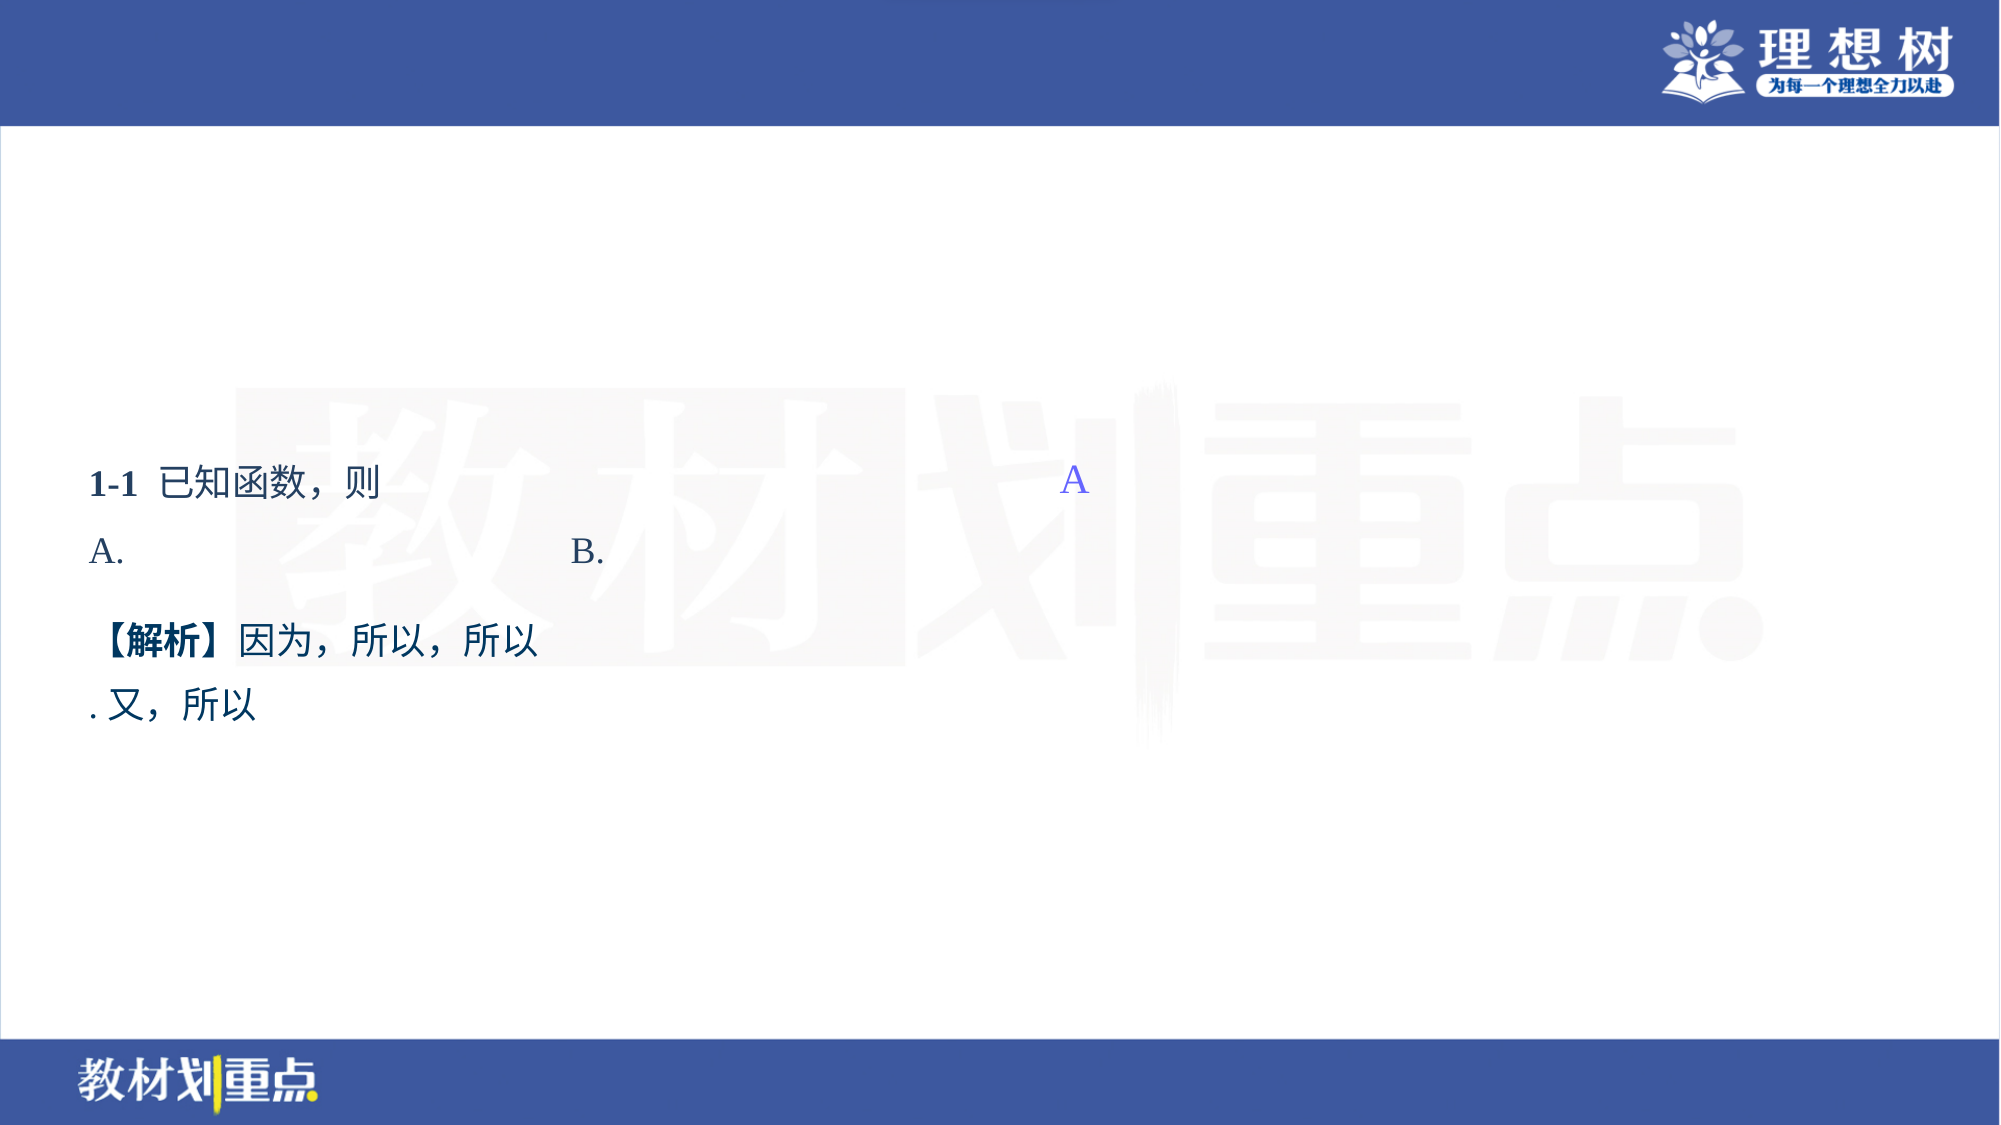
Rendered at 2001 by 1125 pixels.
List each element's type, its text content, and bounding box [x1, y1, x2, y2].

text_box A [1044, 450, 1105, 500]
picture [0, 0, 2000, 1125]
